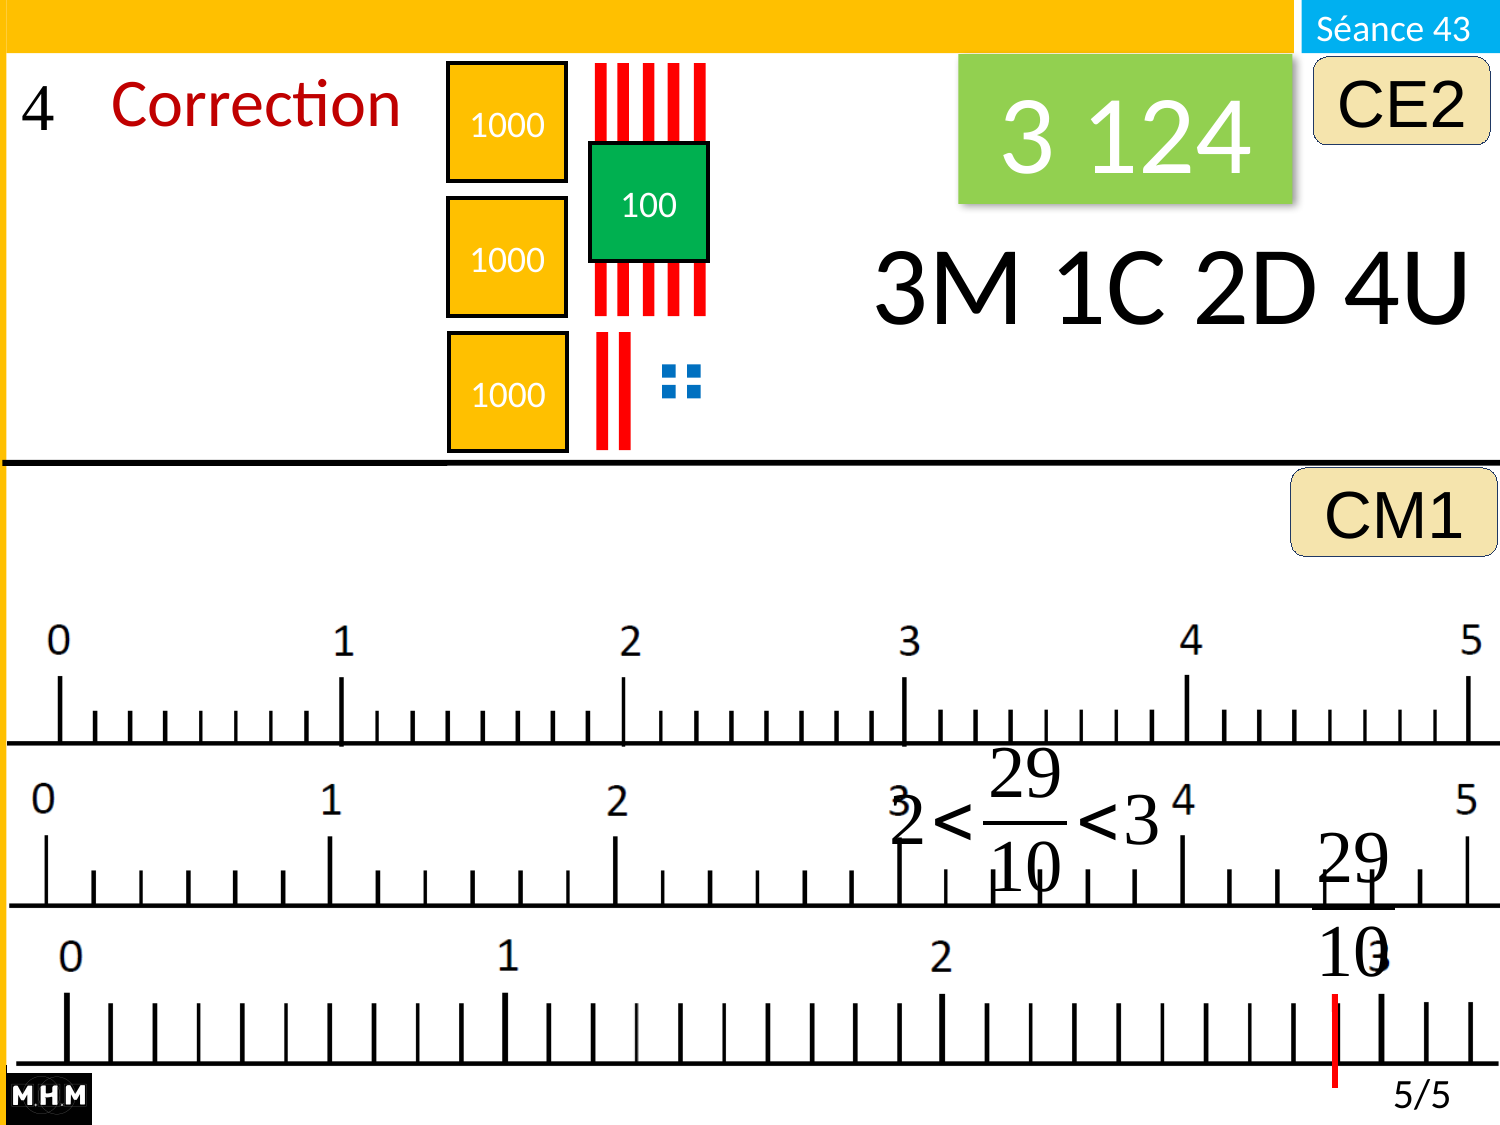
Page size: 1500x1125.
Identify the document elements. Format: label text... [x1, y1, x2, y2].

text_box [685, 383, 703, 400]
text_box CM1 [1290, 467, 1498, 557]
title Correction [96, 60, 956, 150]
picture [6, 619, 1500, 750]
text_box 3 124 [958, 54, 1293, 204]
text_box [615, 61, 631, 141]
text_box 1000 [446, 196, 568, 318]
text_box [593, 61, 609, 141]
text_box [1306, 816, 1399, 1089]
text_box CE2 [1313, 56, 1491, 145]
text_box [692, 61, 708, 141]
text_box [641, 61, 657, 141]
text_box 100 [588, 141, 710, 263]
text_box 1000 [446, 61, 568, 183]
text_box [692, 263, 708, 318]
text_box [660, 362, 678, 380]
picture [6, 767, 1500, 1125]
text_box [617, 330, 633, 452]
text_box [666, 263, 682, 318]
title Correction [1304, 60, 1391, 150]
text_box [685, 362, 703, 380]
text_box 3M 1C 2D 4U [856, 205, 1493, 355]
text_box [641, 263, 657, 318]
text_box [593, 263, 609, 318]
list 5/5 [1344, 1082, 1500, 1125]
text_box [660, 383, 678, 400]
text_box [666, 61, 682, 141]
text_box [594, 330, 610, 452]
text_box 1000 [447, 331, 569, 453]
text_box [615, 263, 631, 318]
